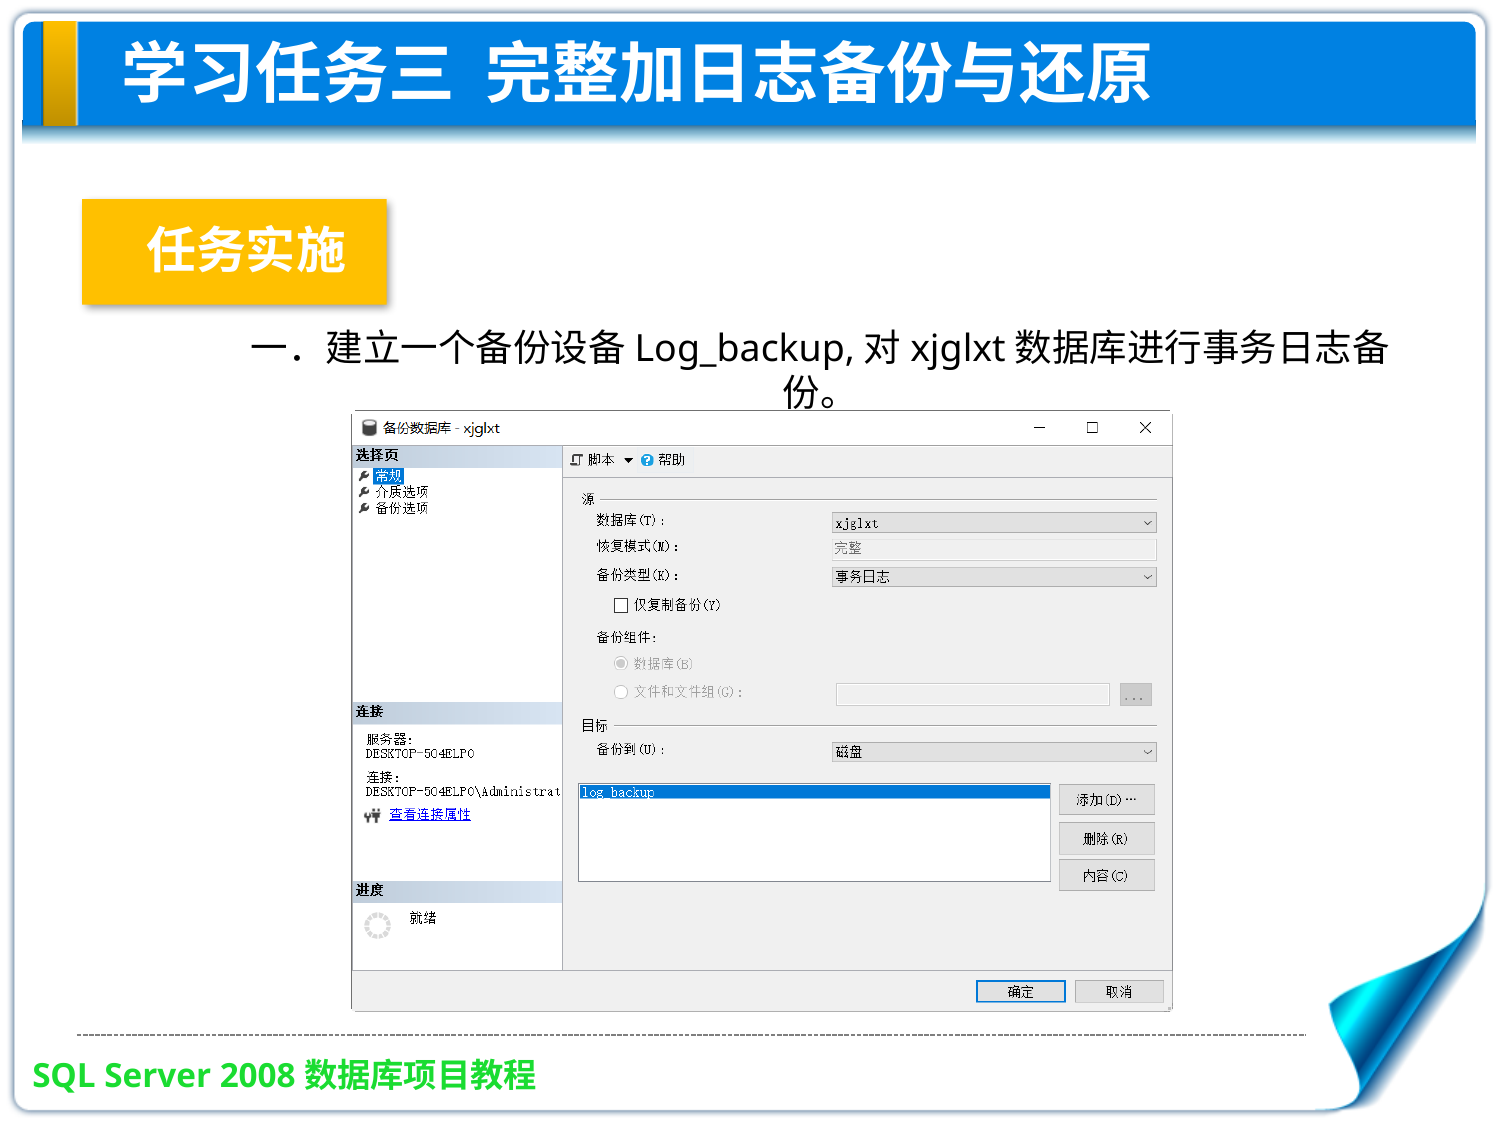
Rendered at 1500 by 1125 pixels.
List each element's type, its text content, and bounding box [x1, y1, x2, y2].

picture [0, 0, 1500, 1125]
text_box 任务实施 [128, 210, 364, 286]
text_box 学习任务三 完整加日志备份与还原 [107, 23, 1169, 199]
text_box [81, 198, 388, 305]
text_box 一．建立一个备份设备Log_backup,对xjglxt数据库进行事务日志备份。 [233, 315, 1407, 467]
